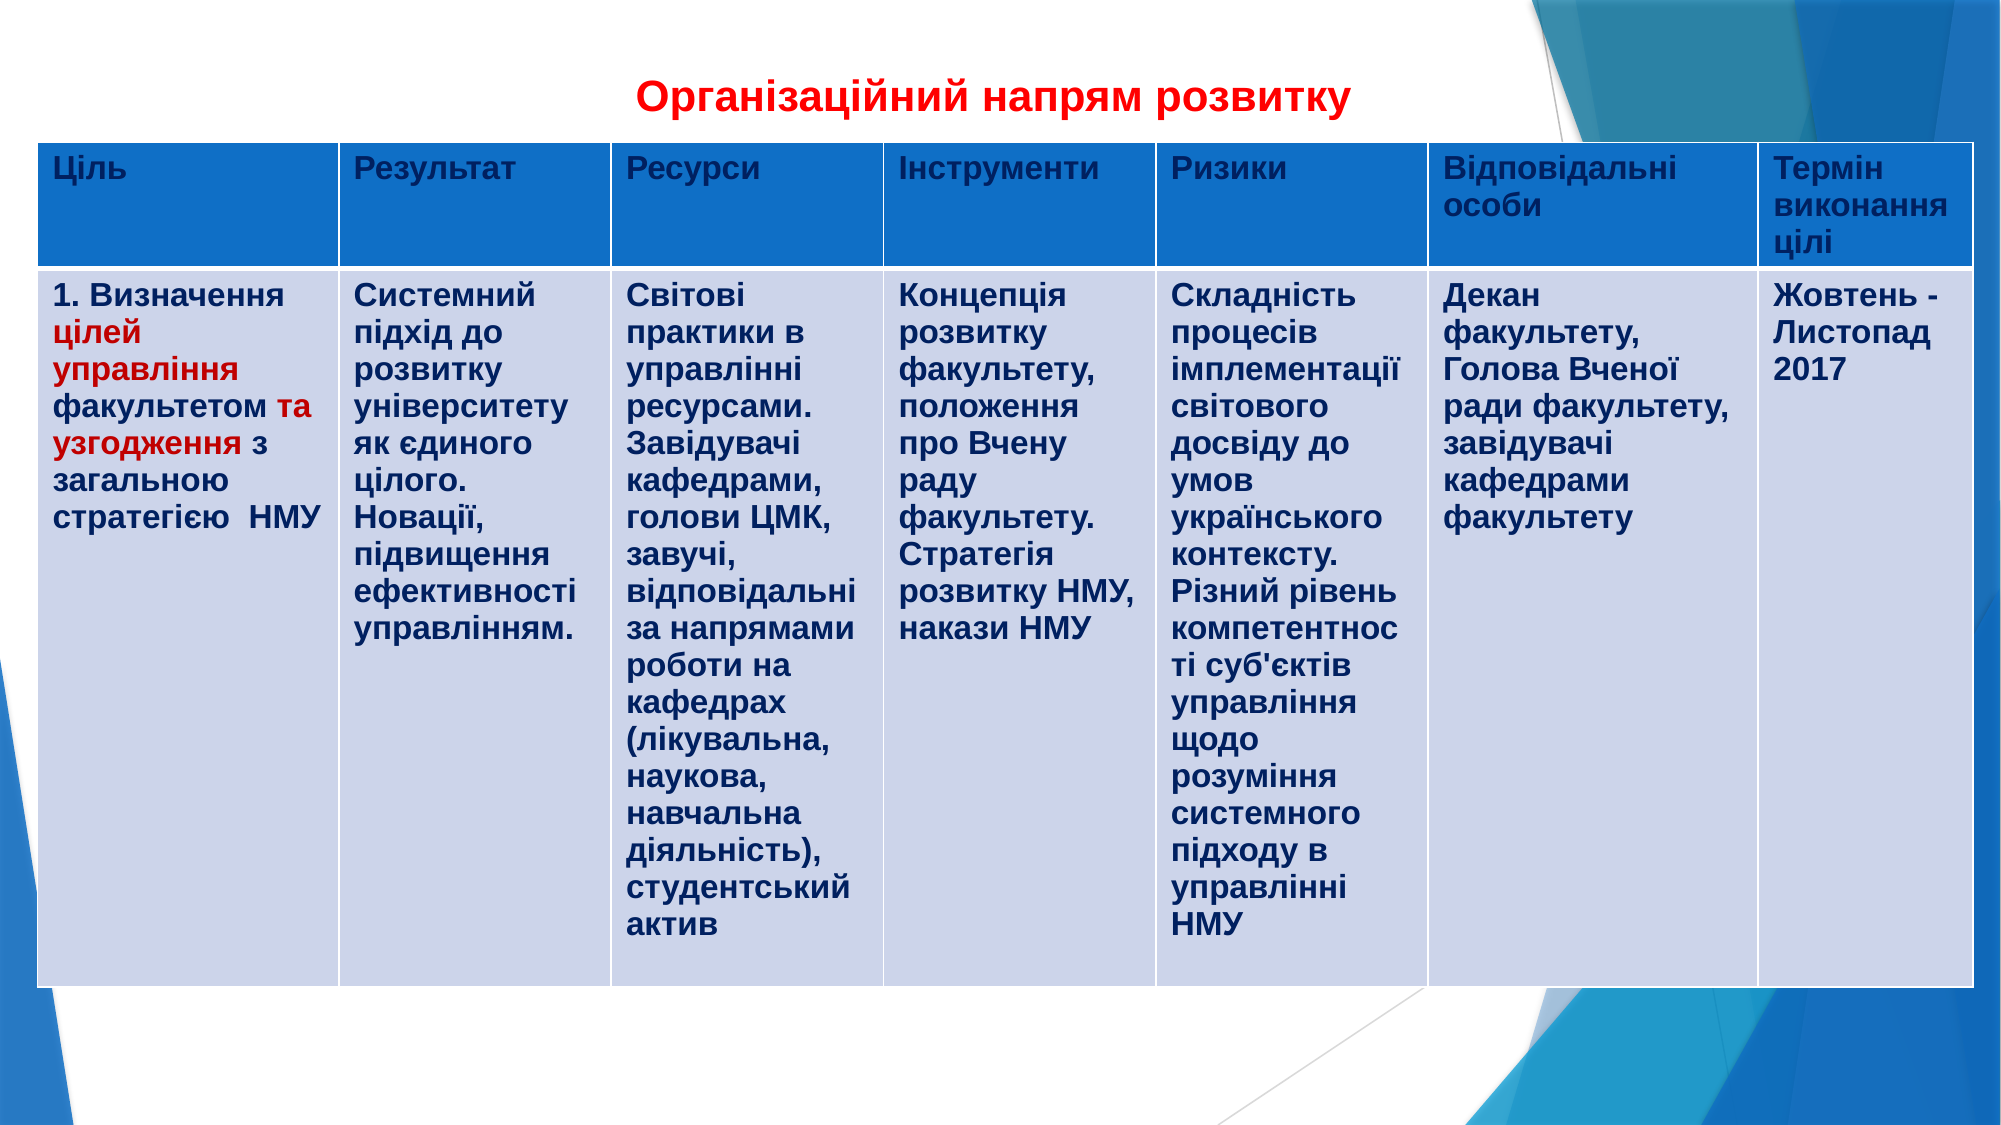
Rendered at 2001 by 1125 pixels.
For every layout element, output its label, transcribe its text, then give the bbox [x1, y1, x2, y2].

table_header Інструменти [884, 143, 1155, 266]
table_cell 1. Визначення цілей управління факультетом та узгодження з загальною стратегією НМУ [38, 271, 338, 986]
table_header Відповідальні особи [1429, 143, 1757, 266]
table_cell Декан факультету, Голова Вченої ради факультету, завідувачі кафедрами факультету [1429, 271, 1757, 986]
title Організаційний напрям розвитку [137, 59, 1863, 128]
table_cell Концепція розвитку факультету, положення про Вчену раду факультету. Стратегія розвитку НМУ, накази НМУ [884, 271, 1155, 986]
table_header Термін виконання цілі [1759, 143, 1972, 266]
table_cell Світові практики в управлінні ресурсами. Завідувачі кафедрами, голови ЦМК, завучі, відповідальні за напрямами роботи на кафедрах (лікувальна, наукова, навчальна діяльність), студентський актив [612, 271, 883, 986]
table_header Ресурси [612, 143, 883, 266]
table_header Ціль [38, 143, 338, 266]
table_cell Системний підхід до розвитку університету як єдиного цілого. Новації, підвищення ефективності управлінням. [340, 271, 610, 986]
table_header Результат [340, 143, 610, 266]
table_cell Жовтень - Листопад 2017 [1759, 271, 1972, 986]
table_header Ризики [1157, 143, 1427, 266]
table_cell Складність процесів імплементації світового досвіду до умов українського контексту. Різний рівень компетентності суб'єктів управління щодо розуміння системного підходу в управлінні НМУ [1157, 271, 1427, 986]
